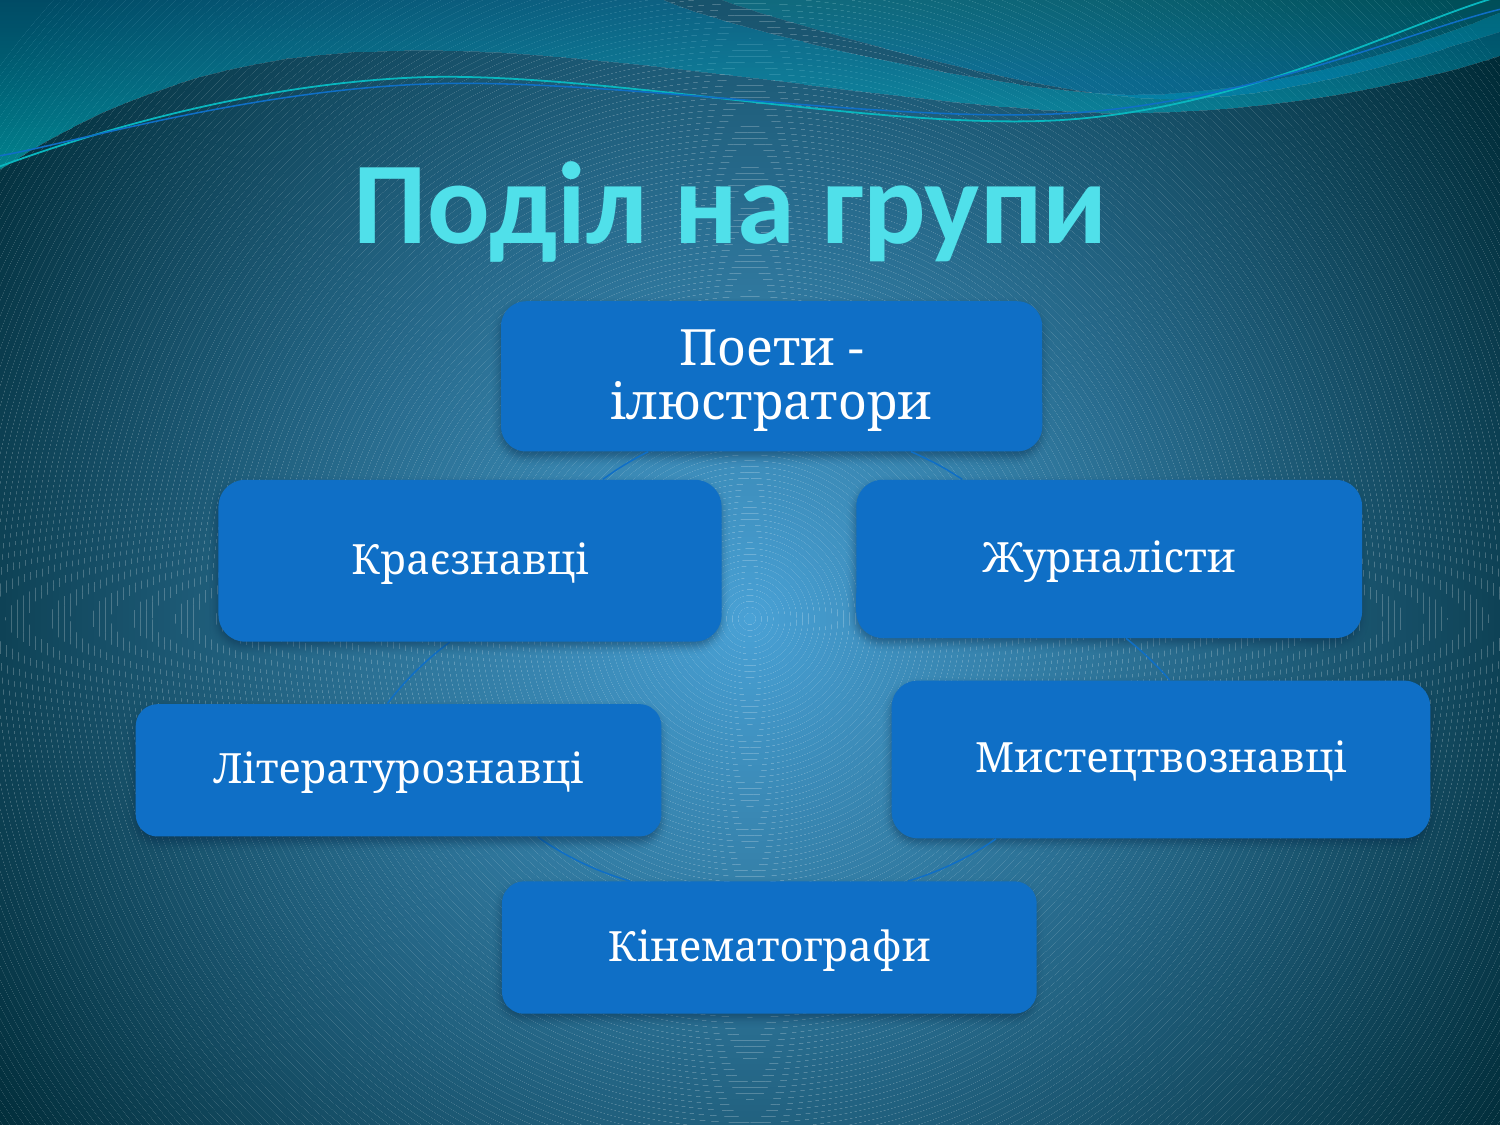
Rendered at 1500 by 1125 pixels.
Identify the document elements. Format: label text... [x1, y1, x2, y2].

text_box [88, 290, 1436, 1047]
title Поділ на групи [88, 90, 1377, 268]
